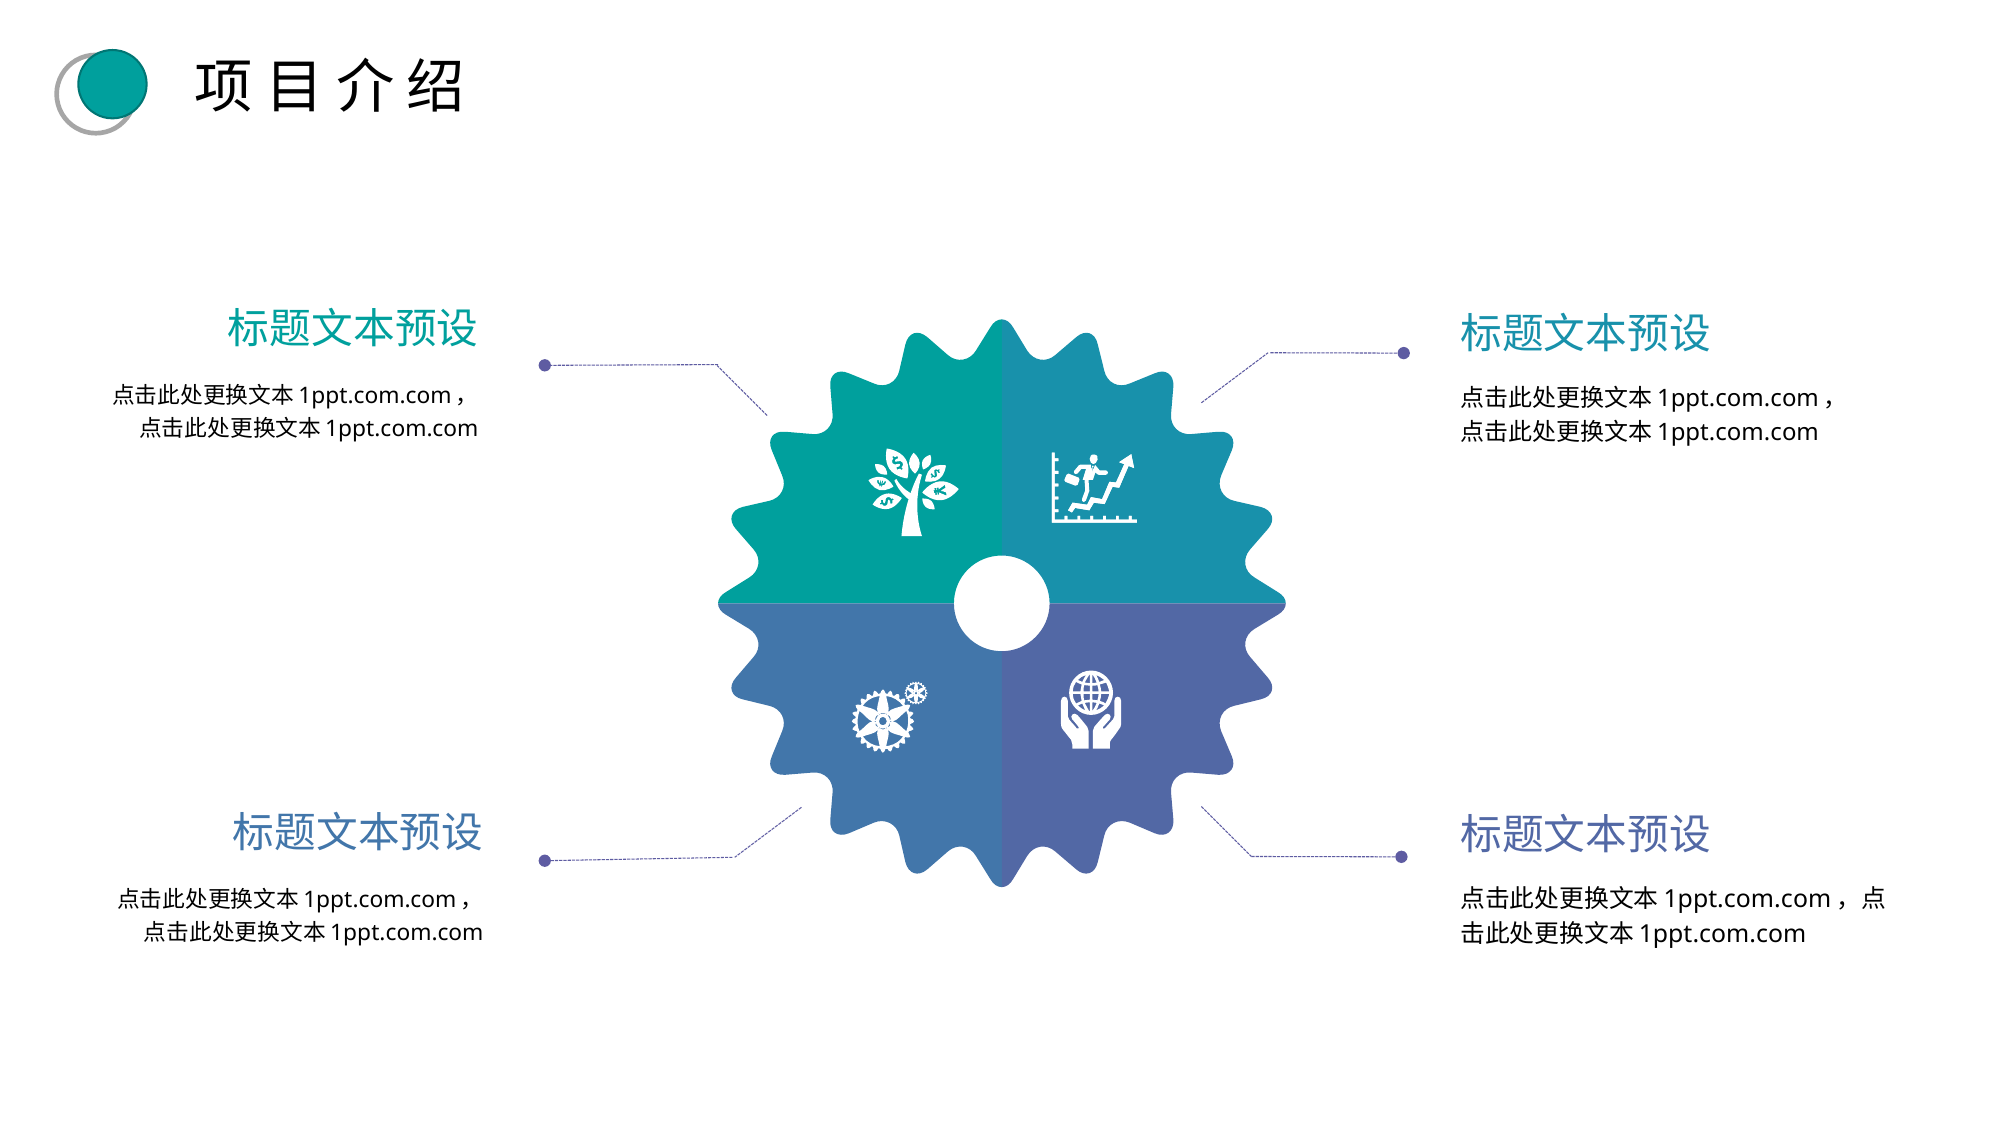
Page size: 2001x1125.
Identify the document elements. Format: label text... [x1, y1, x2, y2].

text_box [20, 301, 1920, 958]
text_box 项目介绍 [179, 41, 604, 126]
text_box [56, 49, 147, 134]
